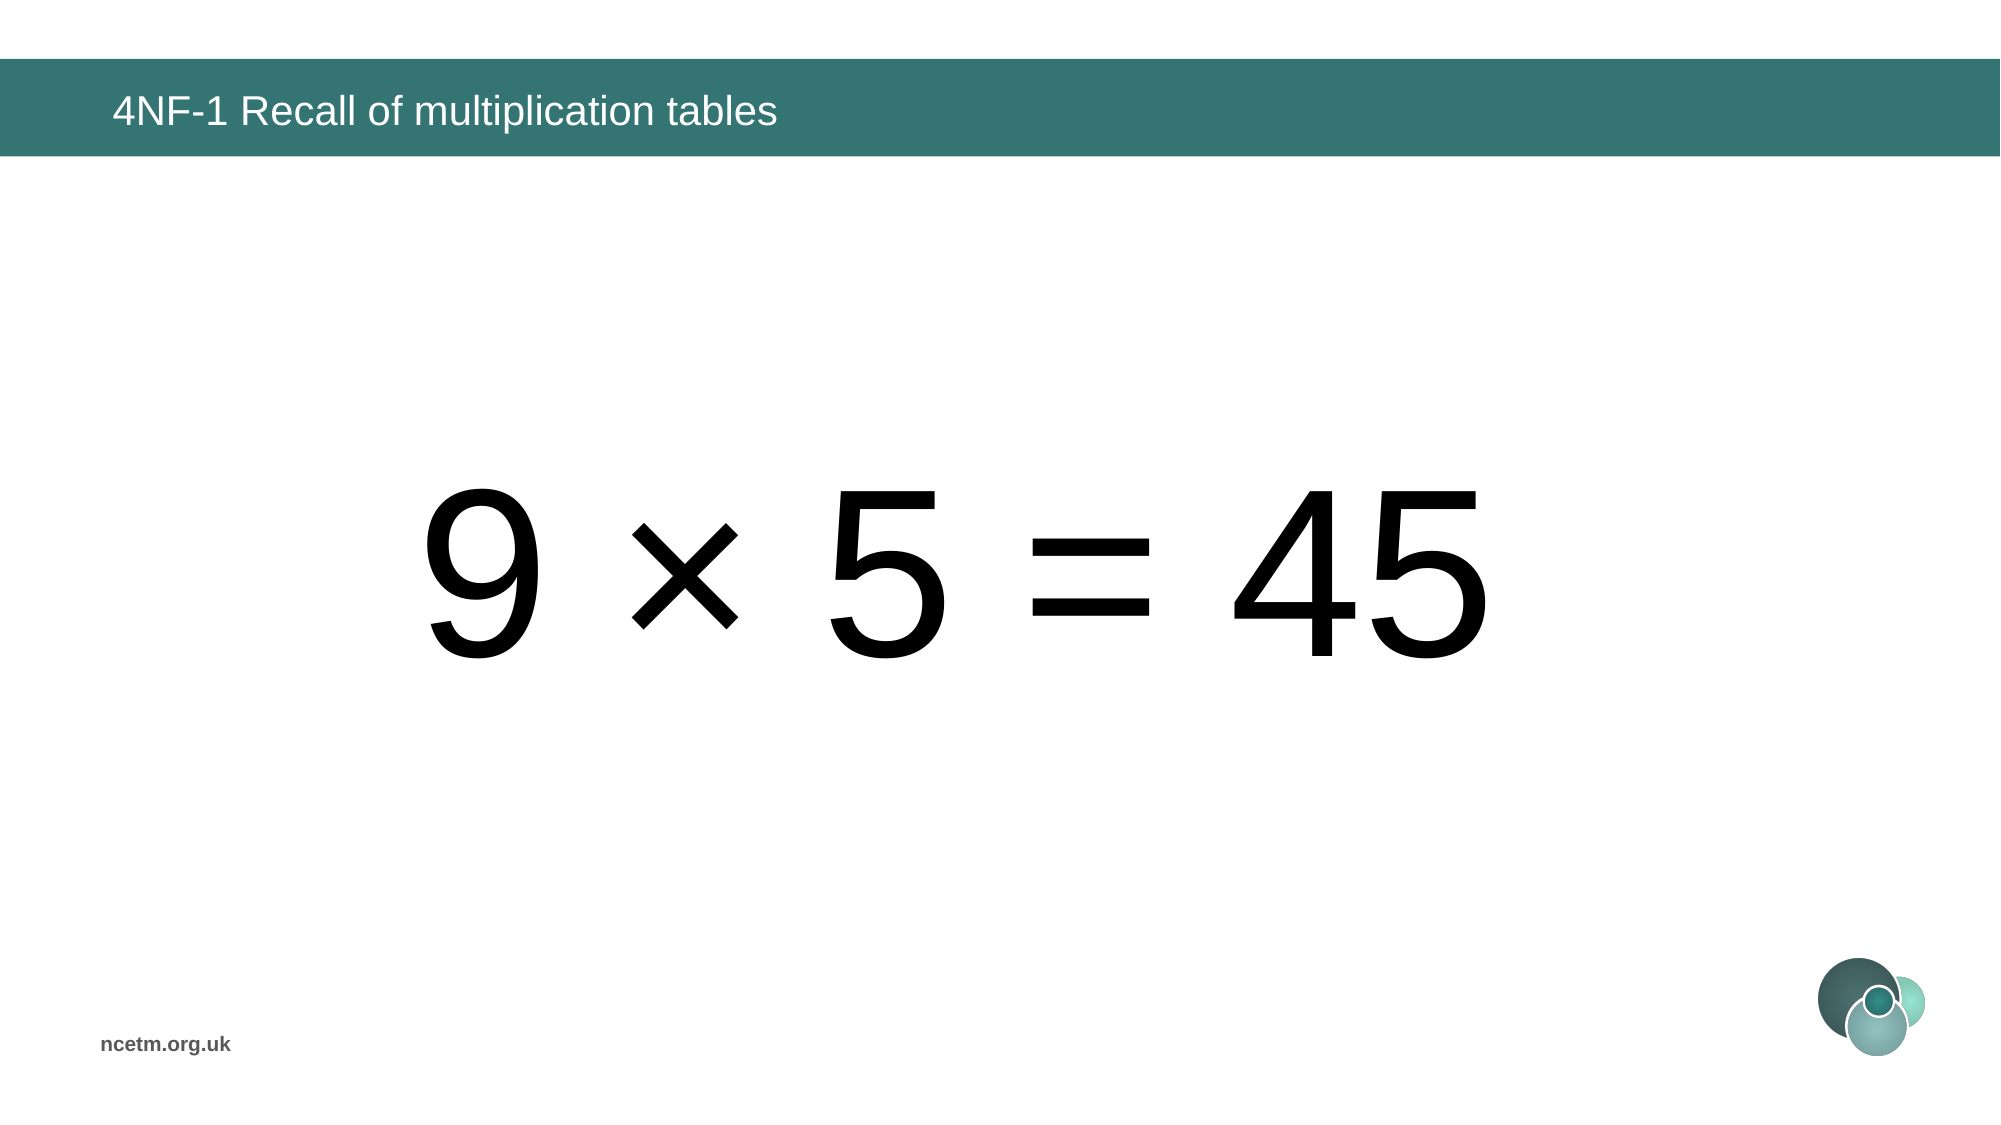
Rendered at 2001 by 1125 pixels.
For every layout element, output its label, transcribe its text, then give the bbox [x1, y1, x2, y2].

text_box 45 [1214, 409, 1511, 712]
title 4NF-1 Recall of multiplication tables [97, 76, 1945, 147]
text_box 9 × 5 = [401, 409, 1214, 712]
picture [1818, 958, 1925, 1056]
